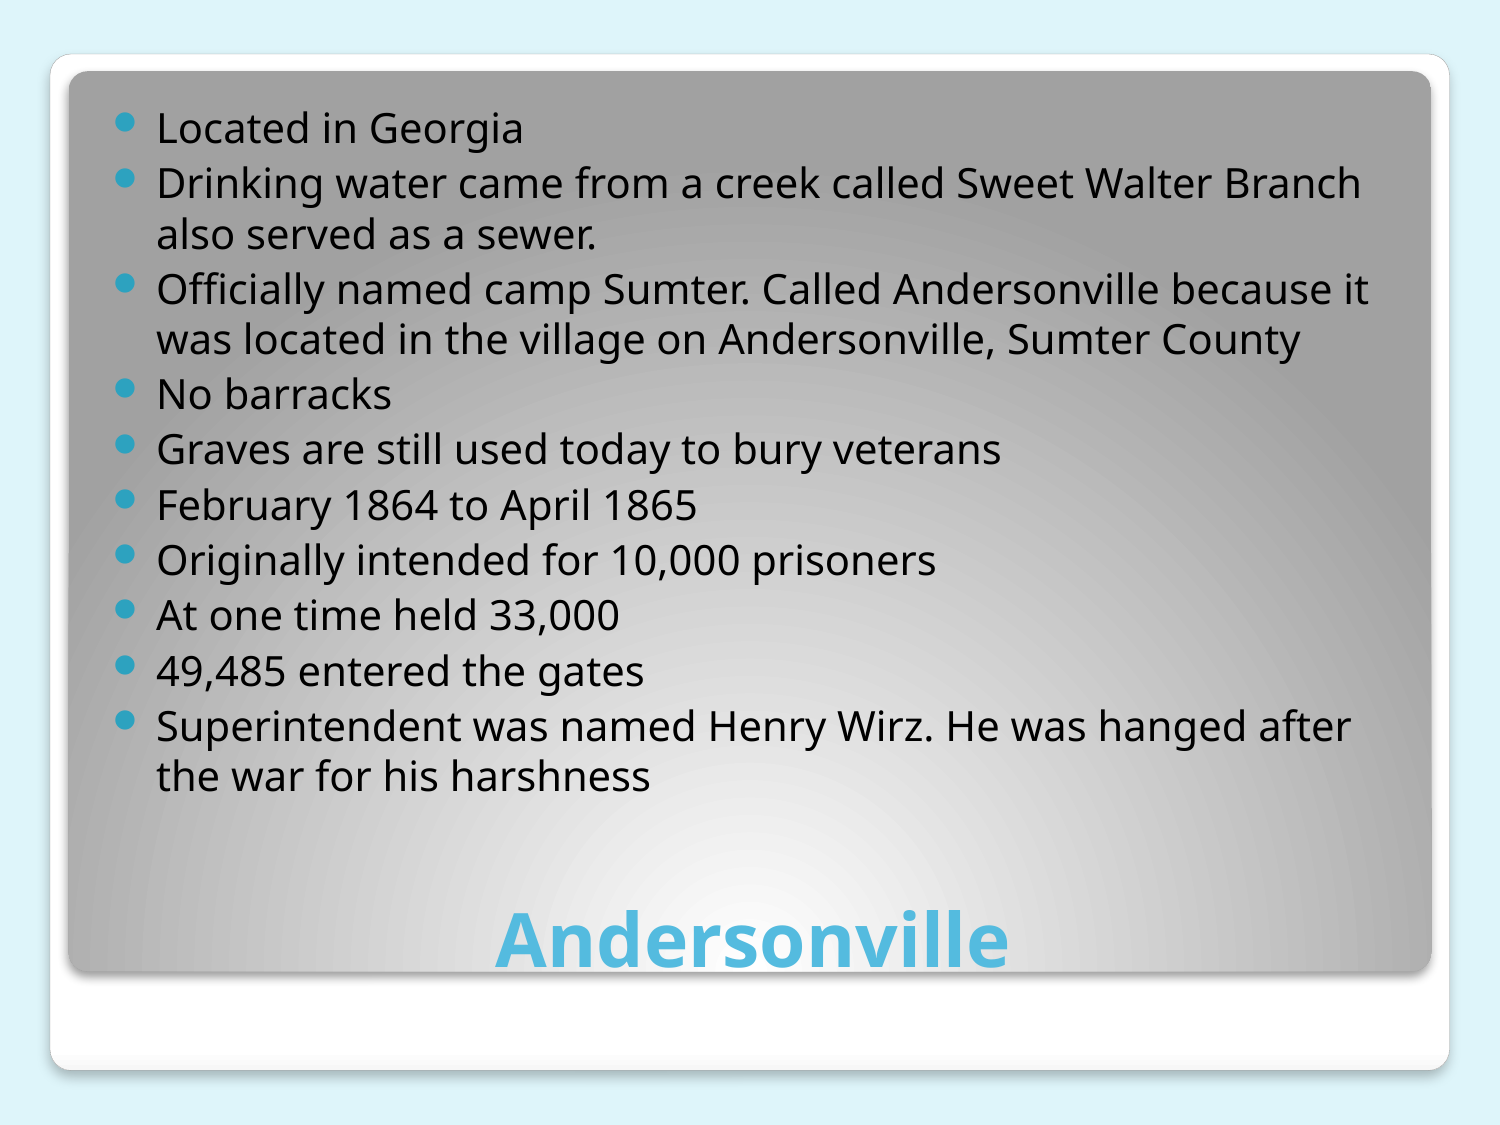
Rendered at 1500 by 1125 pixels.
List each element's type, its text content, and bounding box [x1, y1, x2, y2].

list Located in Georgia Drinking water came from a creek called Sweet Walter Branch also served as a sewer. Officially named camp Sumter. Called Andersonville because it was located in the village on Andersonville, Sumter County No barracks Graves are still used today to bury veterans February 1864 to April 1865 Originally intended for 10,000 prisoners At one time held 33,000 49,485 entered the gates Superintendent was named Henry Wirz. He was hanged after the war for his harshness [82, 86, 1425, 1125]
